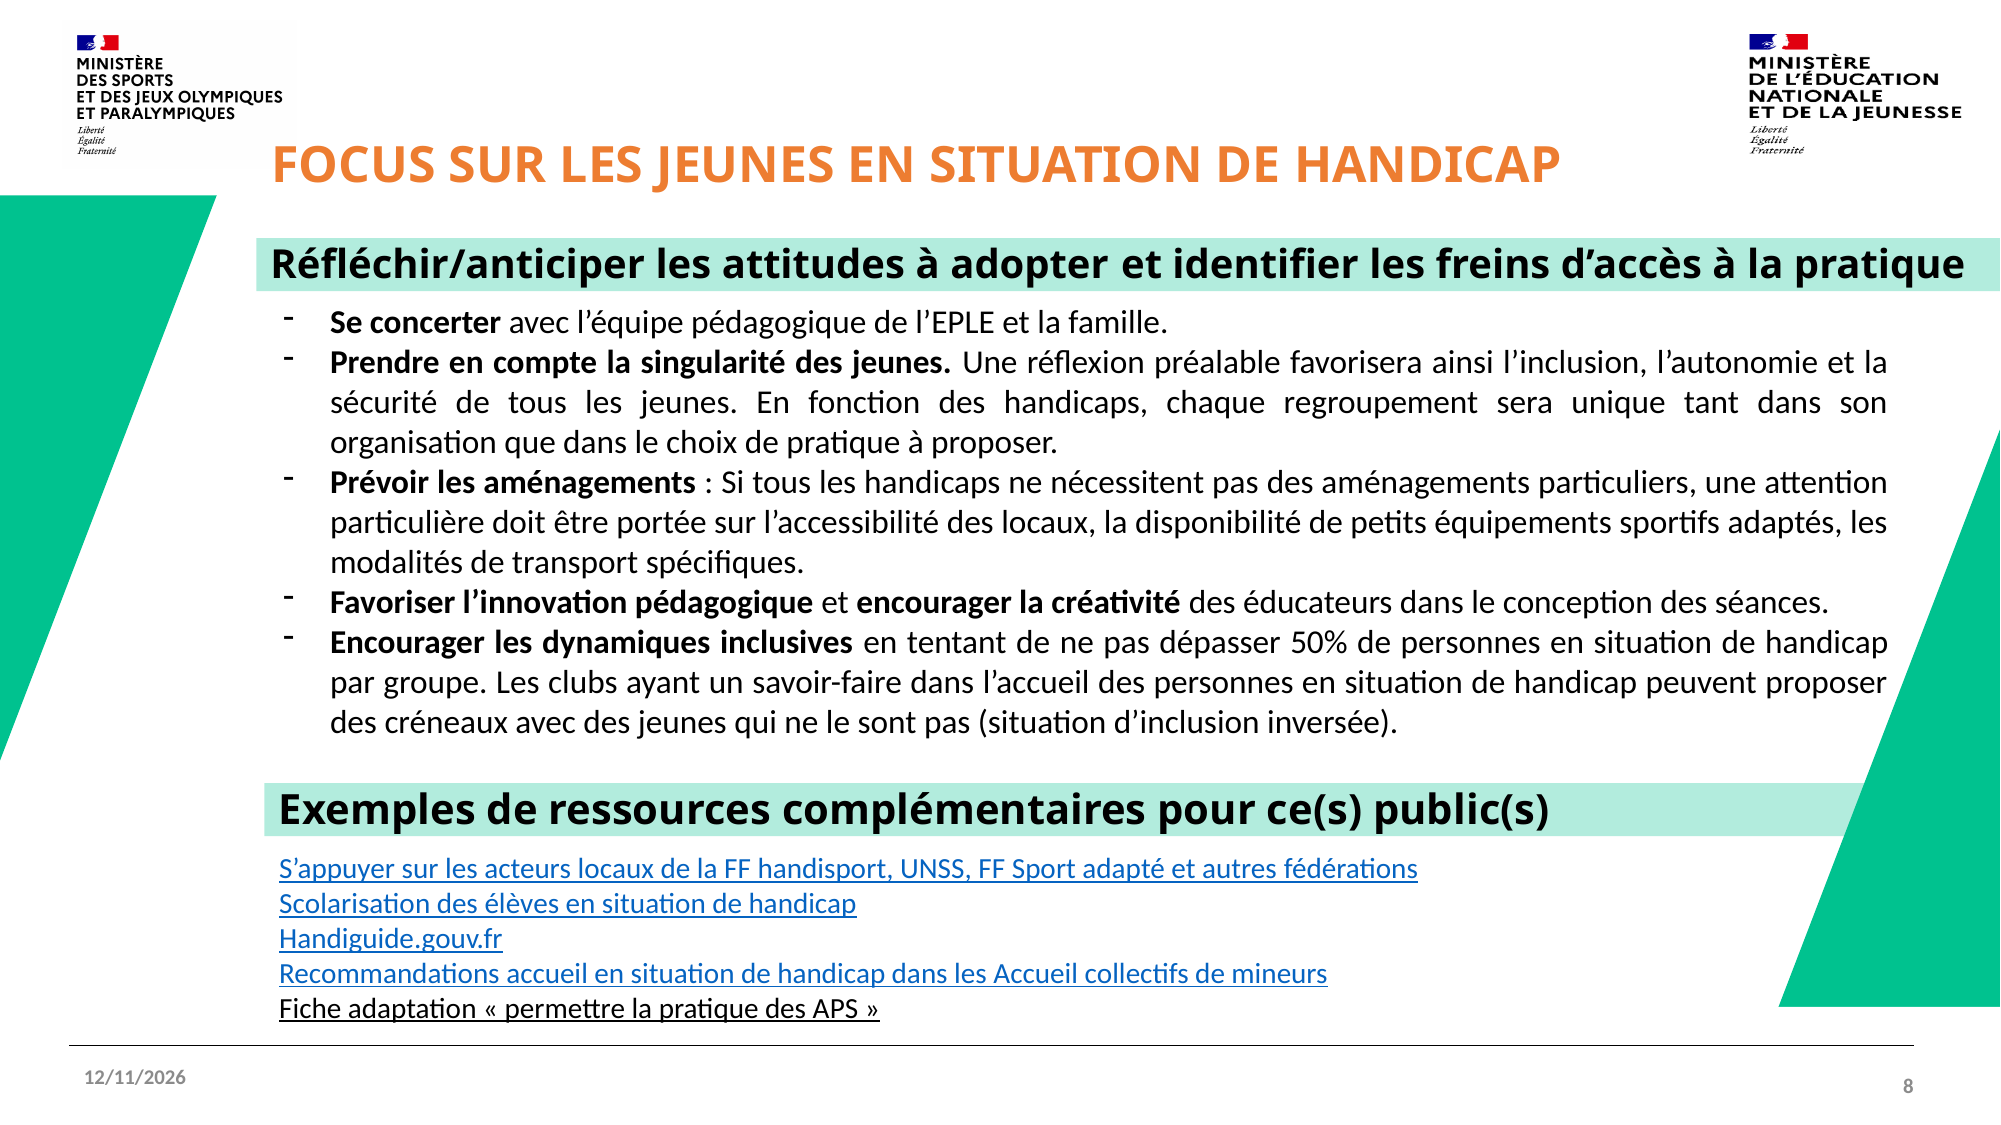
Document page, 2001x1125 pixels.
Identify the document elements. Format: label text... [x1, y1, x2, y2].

picture [1749, 34, 1963, 155]
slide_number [69, 1046, 519, 1107]
slide_number 8 [1618, 1046, 1914, 1125]
text_box Exemples de ressources complémentaires pour ce(s) public(s) [264, 783, 1888, 837]
picture [62, 20, 297, 169]
text_box Se concerter avec l’équipe pédagogique de l’EPLE et la famille. Prendre en compte la singularité des jeunes. Une réflexion préalable favorisera ainsi l’inclusion, l’autonomie et la sécurité de tous les jeunes. En fonction des handicaps, chaque regroupement sera unique tant dans son organisation que dans le choix de pratique à proposer. Prévoir les aménagements : Si tous les handicaps ne nécessitent pas des aménagements particuliers, une attention particulière doit être portée sur l’accessibilité des locaux, la disponibilité de petits équipements sportifs adaptés, les modalités de transport spécifiques. Favoriser l’innovation pédagogique et encourager la créativité des éducateurs dans le conception des séances. Encourager les dynamiques inclusives en tentant de ne pas dépasser 50% de personnes en situation de handicap par groupe. Les clubs ayant un savoir-faire dans l’accueil des personnes en situation de handicap peuvent proposer des créneaux avec des jeunes qui ne le sont pas (situation d’inclusion inversée). [193, 253, 1905, 823]
title Focus sur les Jeunes EN SITUATION DE HANDICAP [256, 91, 1669, 238]
text_box S’appuyer sur les acteurs locaux de la FF handisport, UNSS, FF Sport adapté et autres fédérations Scolarisation des élèves en situation de handicap Handiguide.gouv.fr Recommandations accueil en situation de handicap dans les Accueil collectifs de mineurs Fiche adaptation « permettre la pratique des APS » [264, 842, 1863, 1032]
text_box Réfléchir/anticiper les attitudes à adopter et identifier les freins d’accès à la pratique [256, 238, 2000, 292]
